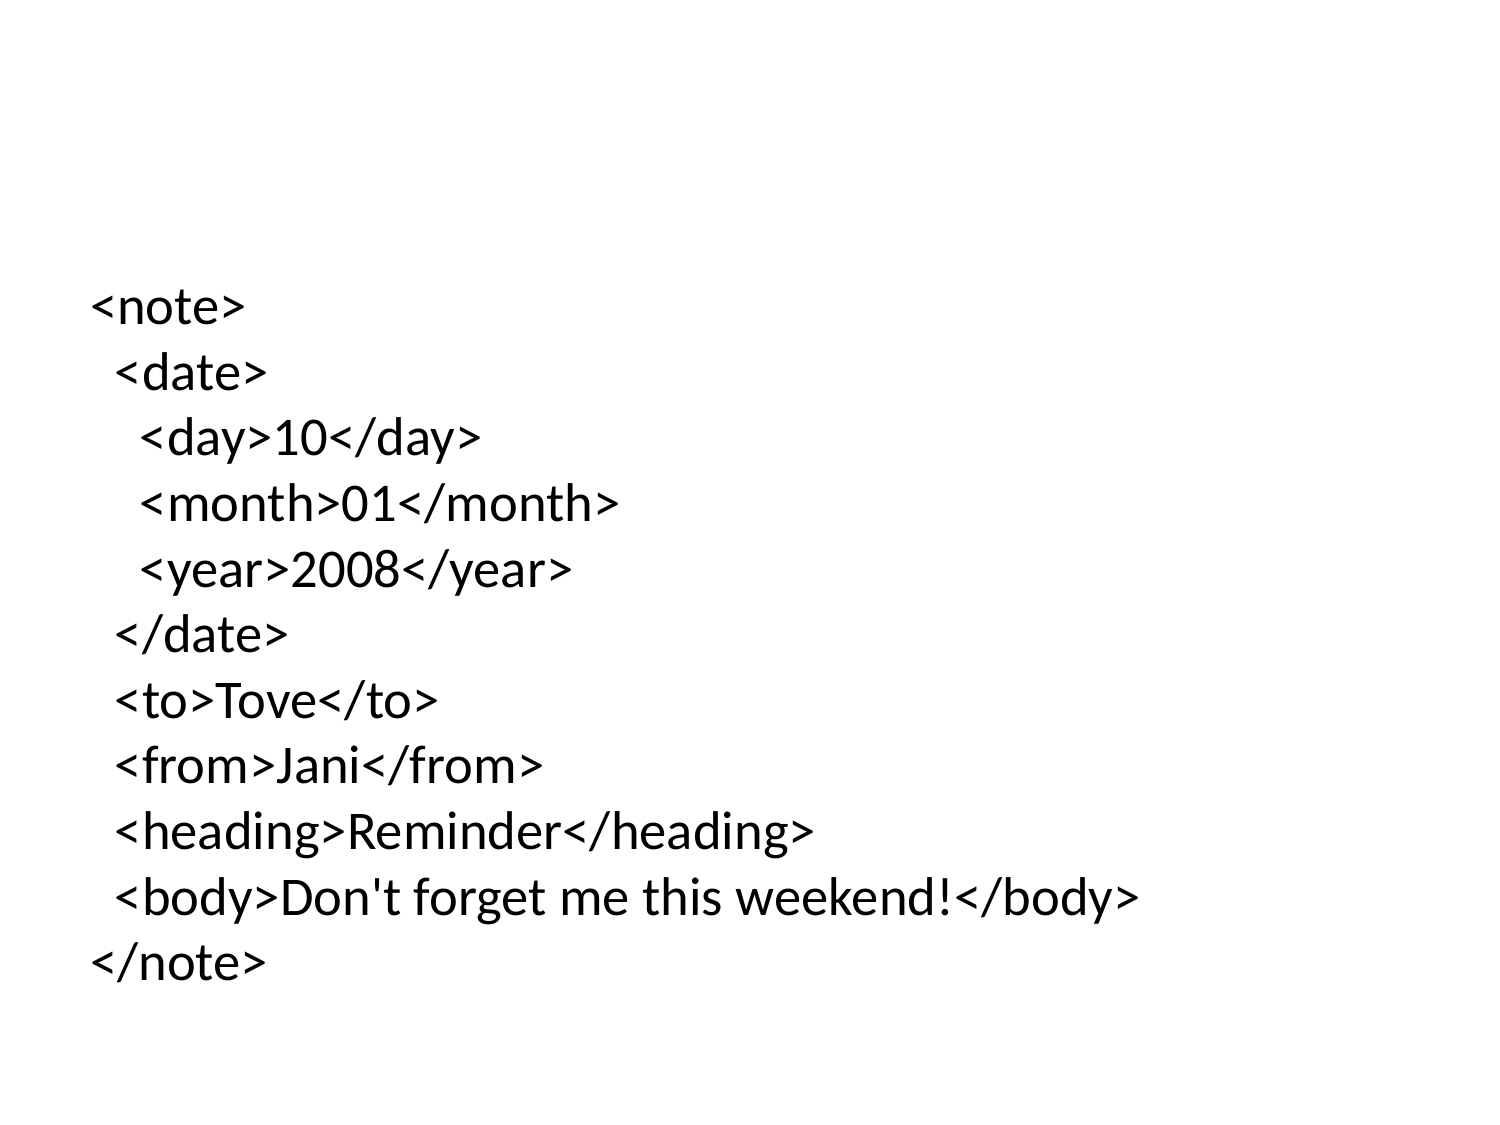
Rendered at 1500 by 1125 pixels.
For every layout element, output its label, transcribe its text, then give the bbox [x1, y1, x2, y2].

list <note> <date> <day>10</day> <month>01</month> <year>2008</year> </date> <to>Tove</to> <from>Jani</from> <heading>Reminder</heading> <body>Don't forget me this weekend!</body> </note> [75, 262, 1425, 1005]
